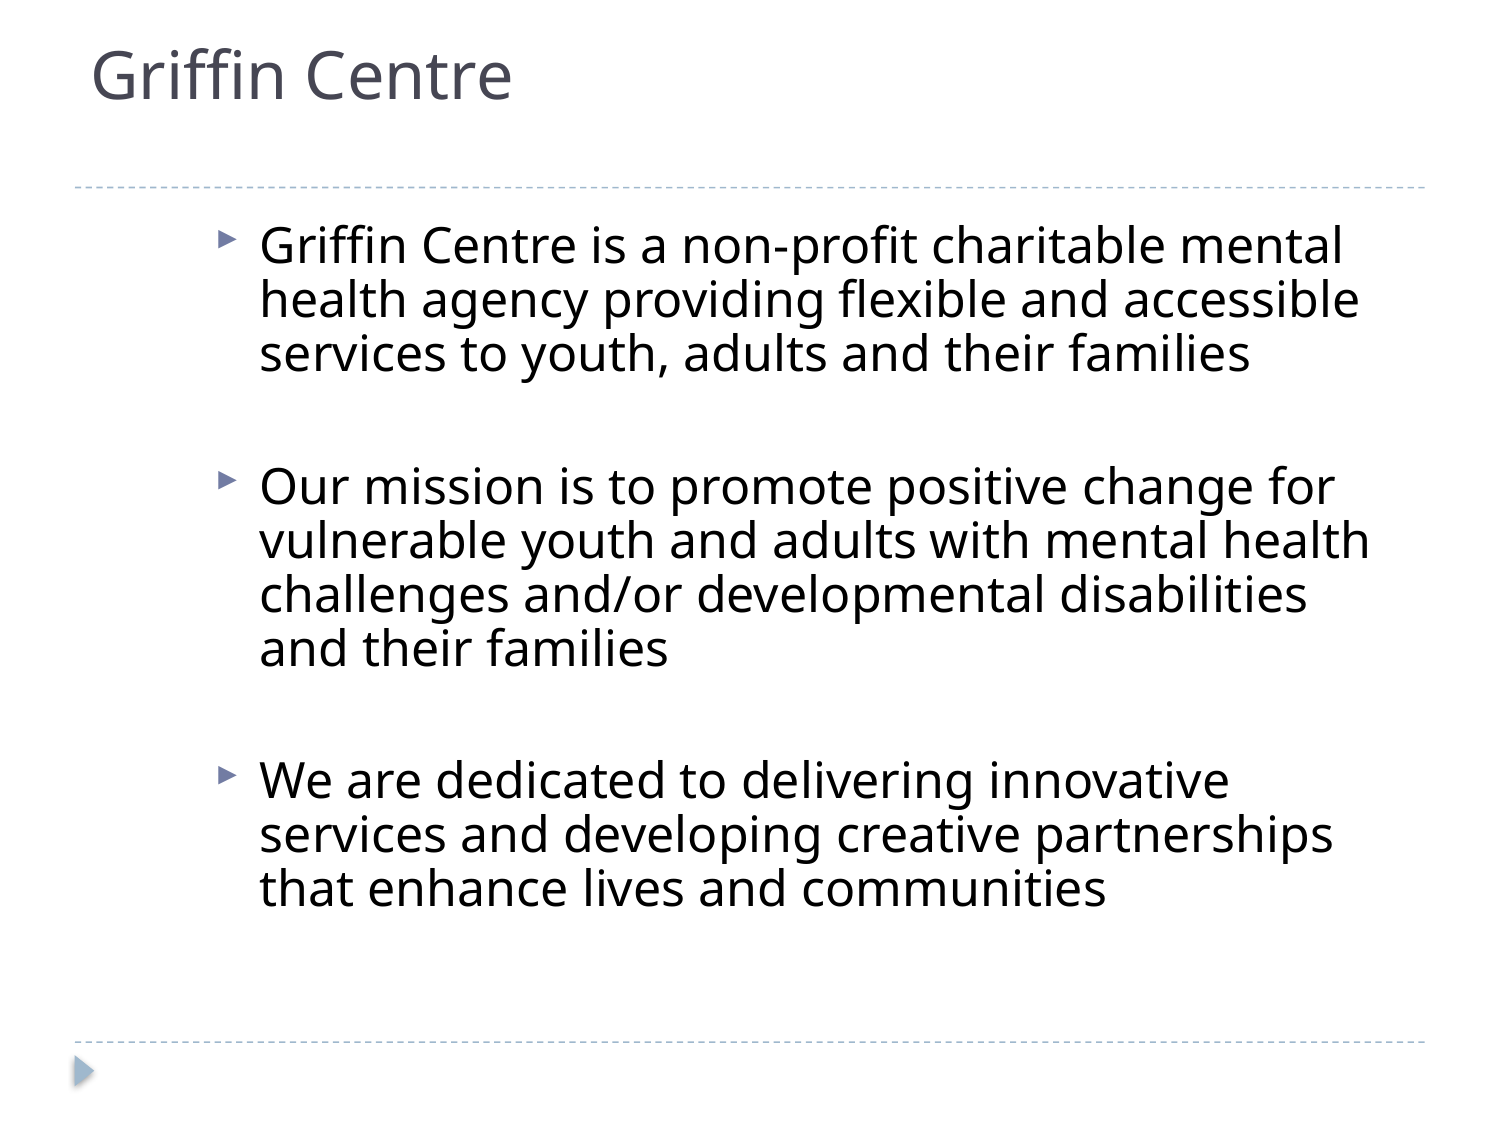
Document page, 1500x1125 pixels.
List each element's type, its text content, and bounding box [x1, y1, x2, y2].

title Griffin Centre [75, 24, 1425, 188]
list Griffin Centre is a non-profit charitable mental health agency providing flexible and accessible services to youth, adults and their families Our mission is to promote positive change for vulnerable youth and adults with mental health challenges and/or developmental disabilities and their families We are dedicated to delivering innovative services and developing creative partnerships that enhance lives and communities [200, 212, 1425, 930]
